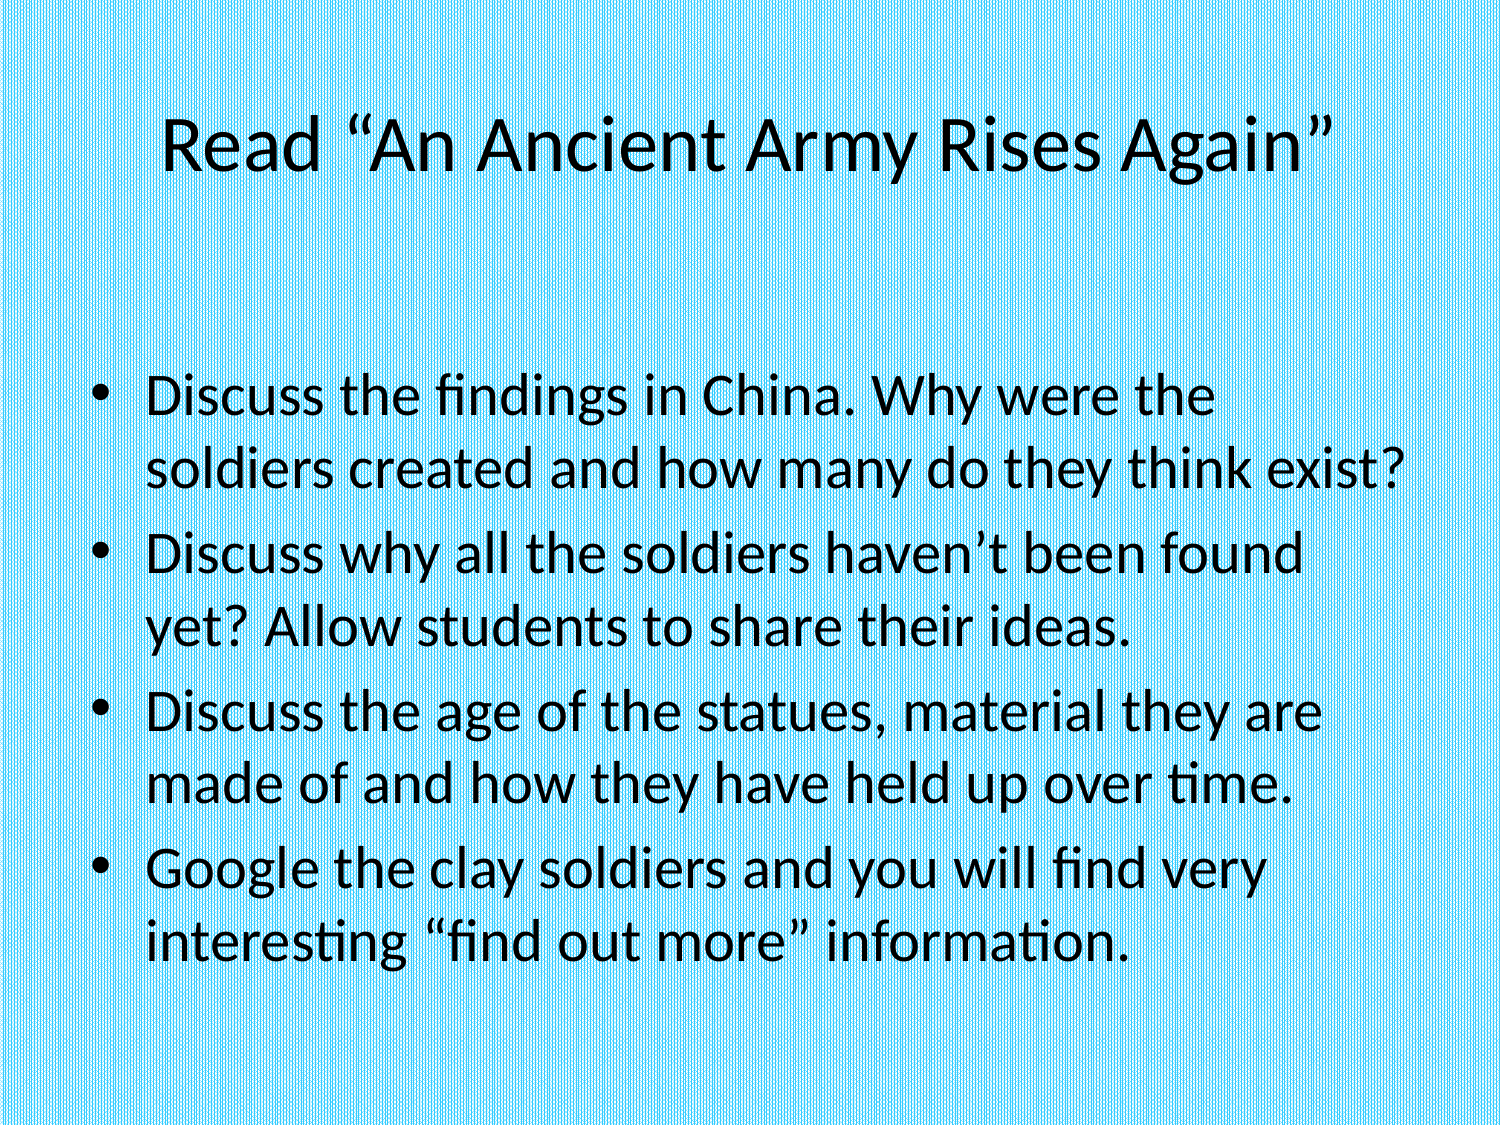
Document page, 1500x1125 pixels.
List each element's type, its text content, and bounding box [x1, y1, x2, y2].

title Read “An Ancient Army Rises Again” [75, 45, 1425, 233]
list Discuss the findings in China. Why were the soldiers created and how many do they think exist? Discuss why all the soldiers haven’t been found yet? Allow students to share their ideas. Discuss the age of the statues, material they are made of and how they have held up over time. Google the clay soldiers and you will find very interesting “find out more” information. [75, 262, 1425, 1005]
